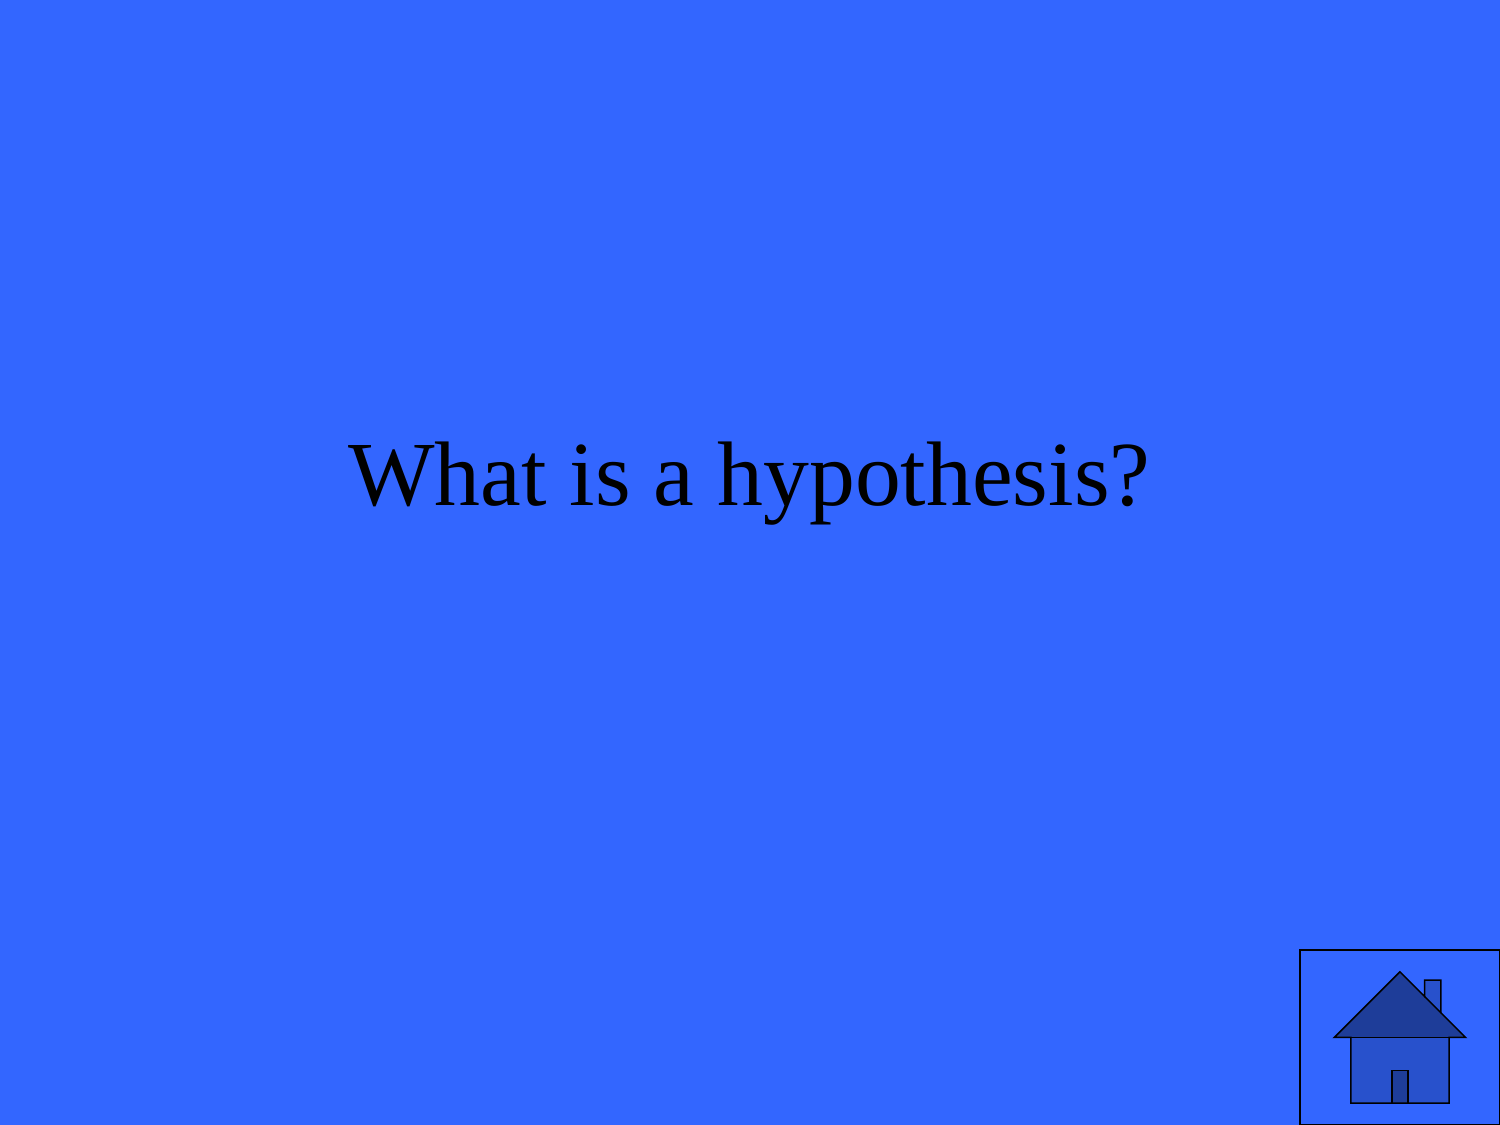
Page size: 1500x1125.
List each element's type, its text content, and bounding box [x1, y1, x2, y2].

title What is a hypothesis? [112, 375, 1388, 563]
text_box [1299, 950, 1500, 1125]
